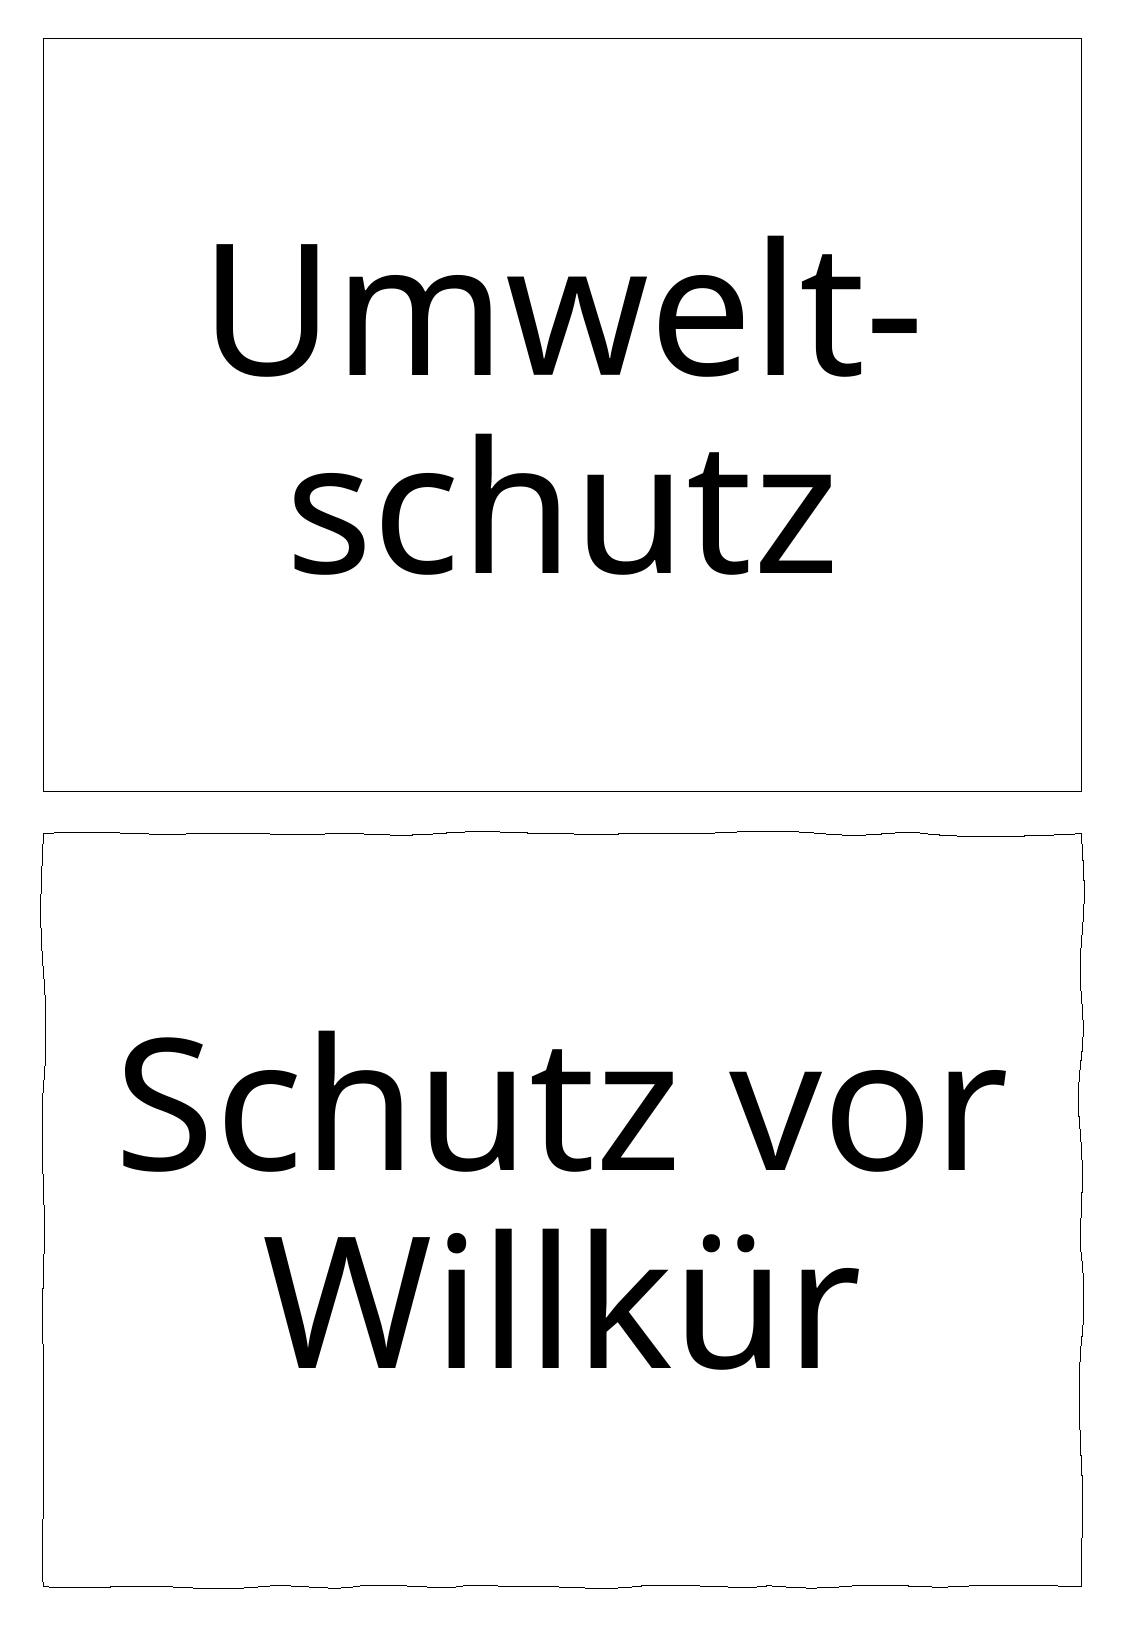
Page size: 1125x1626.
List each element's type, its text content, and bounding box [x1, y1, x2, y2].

title Umwelt-schutz [43, 38, 1082, 792]
text_box Schutz vor Willkür [40, 830, 1085, 1590]
